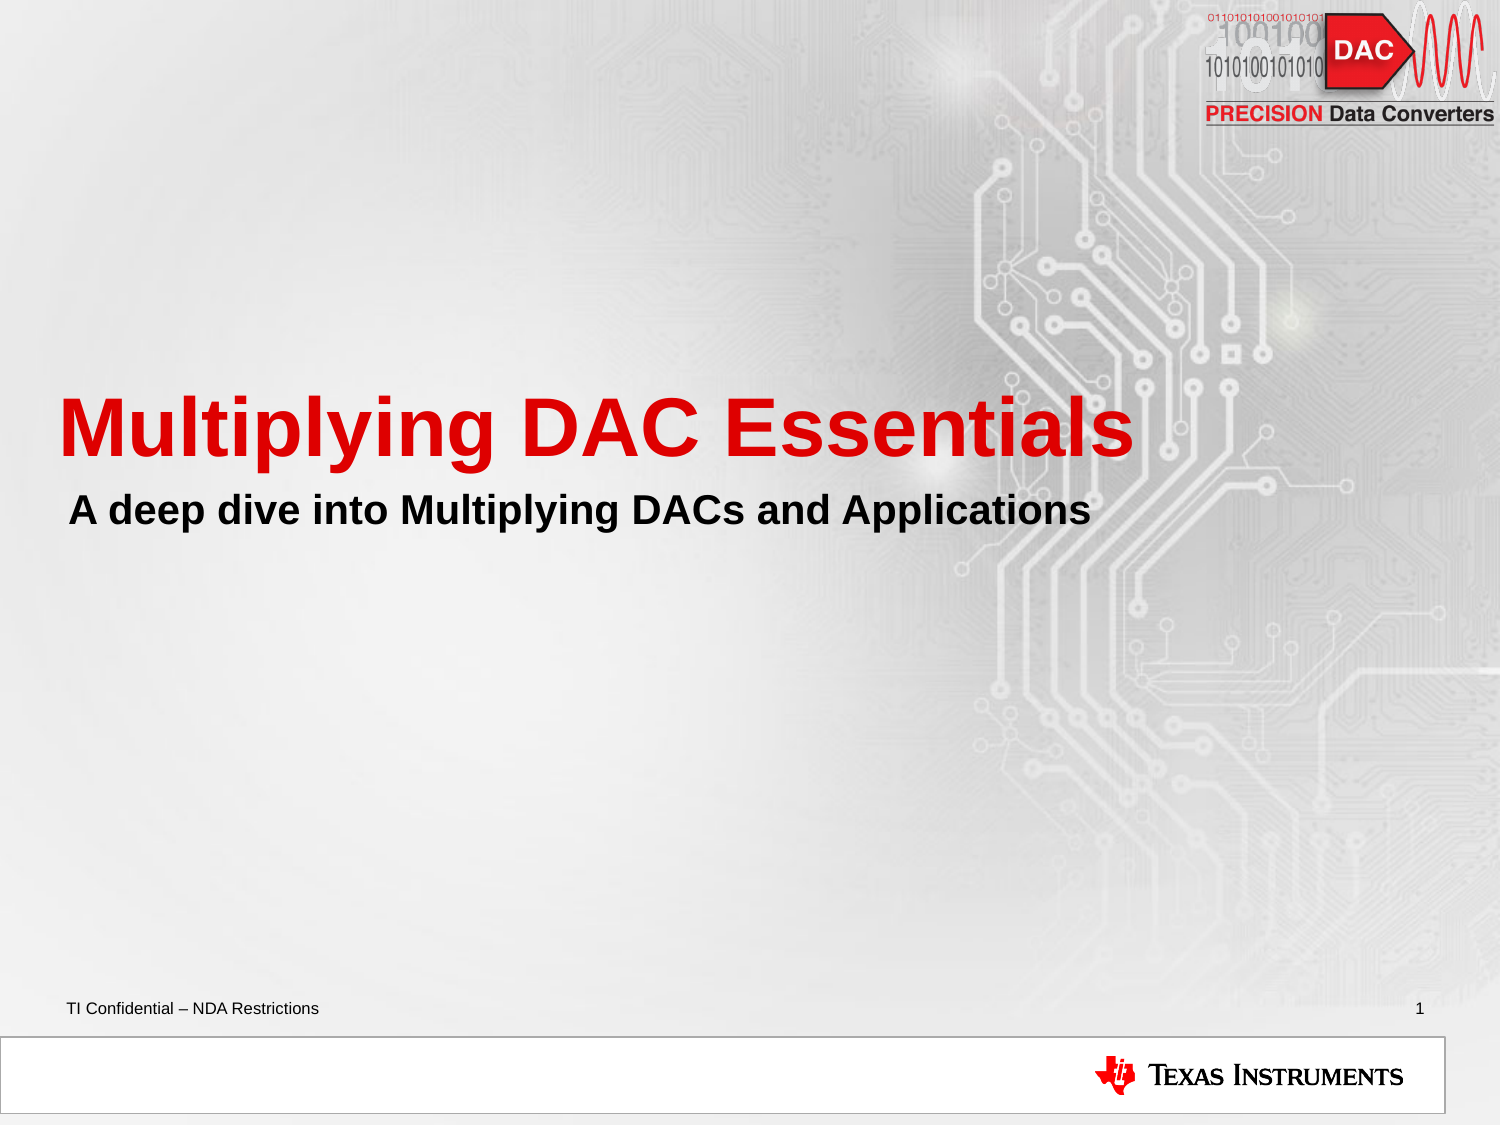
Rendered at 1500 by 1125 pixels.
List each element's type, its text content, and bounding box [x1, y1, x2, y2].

picture [0, 0, 1500, 1125]
picture [1095, 1056, 1403, 1095]
title Multiplying DAC Essentials [43, 310, 1432, 553]
slide_number 1 [1089, 990, 1440, 1025]
subtitle A deep dive into Multiplying DACs and Applications [52, 475, 1441, 720]
